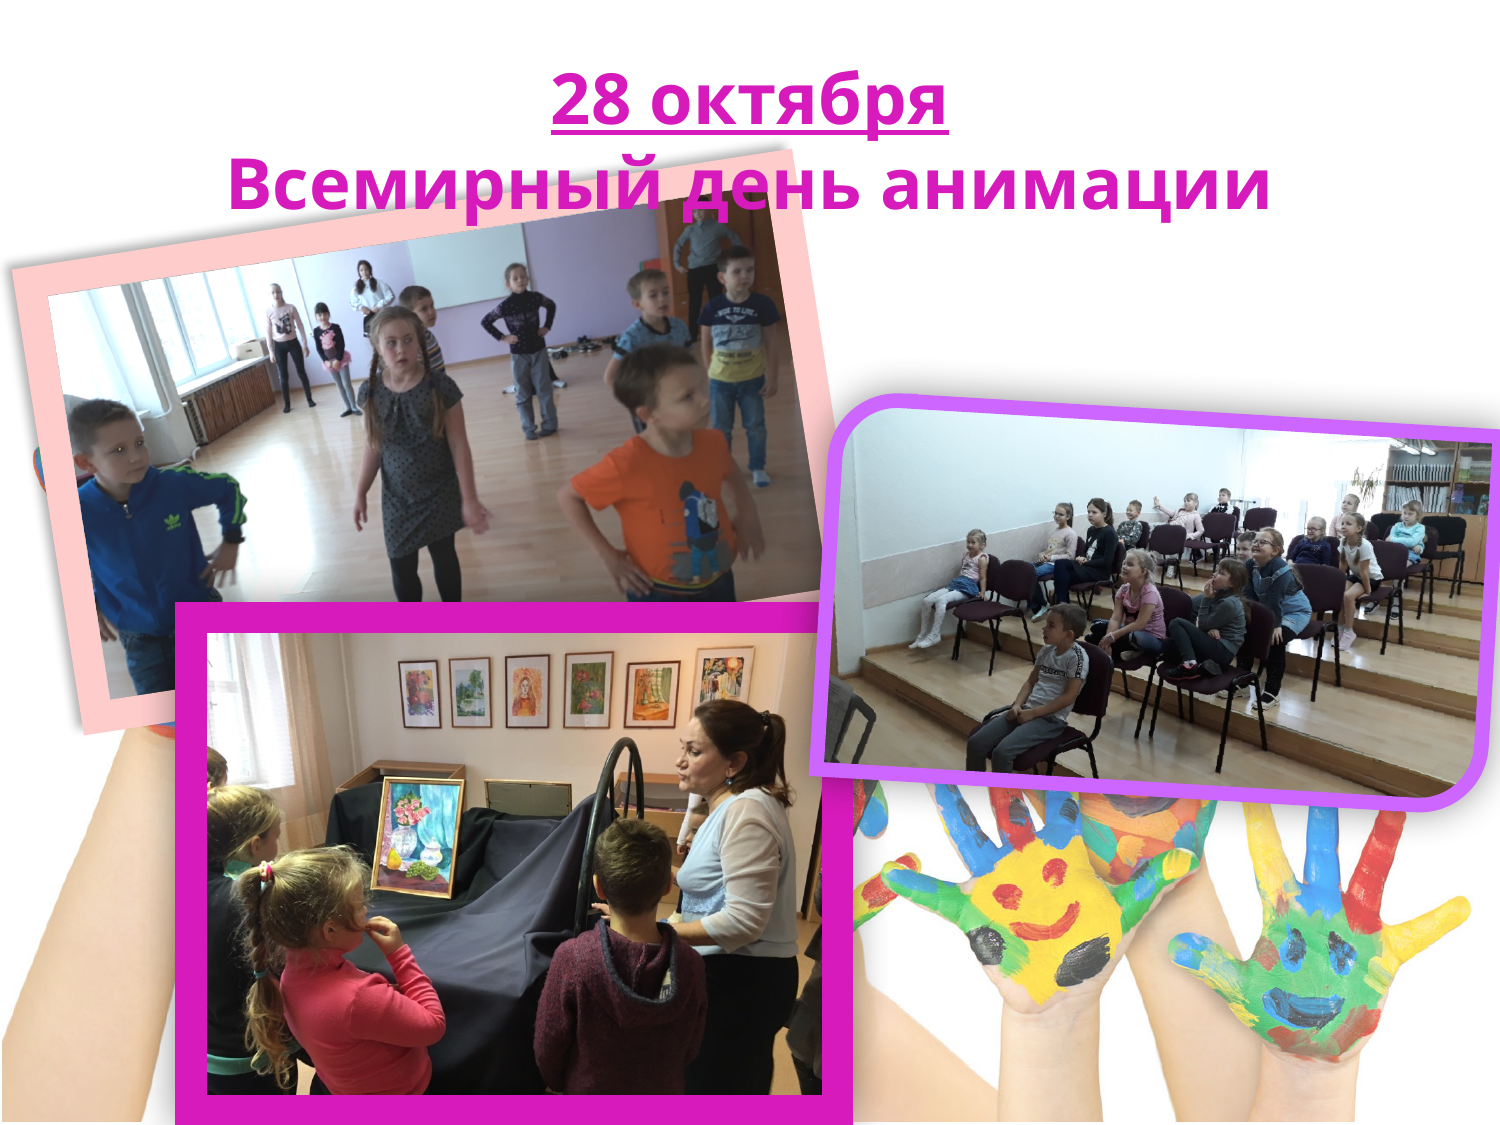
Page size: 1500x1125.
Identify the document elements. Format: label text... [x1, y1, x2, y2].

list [826, 416, 1490, 790]
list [206, 633, 823, 1095]
picture [74, 237, 802, 647]
title 28 октября Всемирный день анимации [75, 45, 1425, 233]
picture [1305, 790, 1445, 797]
picture [871, 408, 1015, 416]
